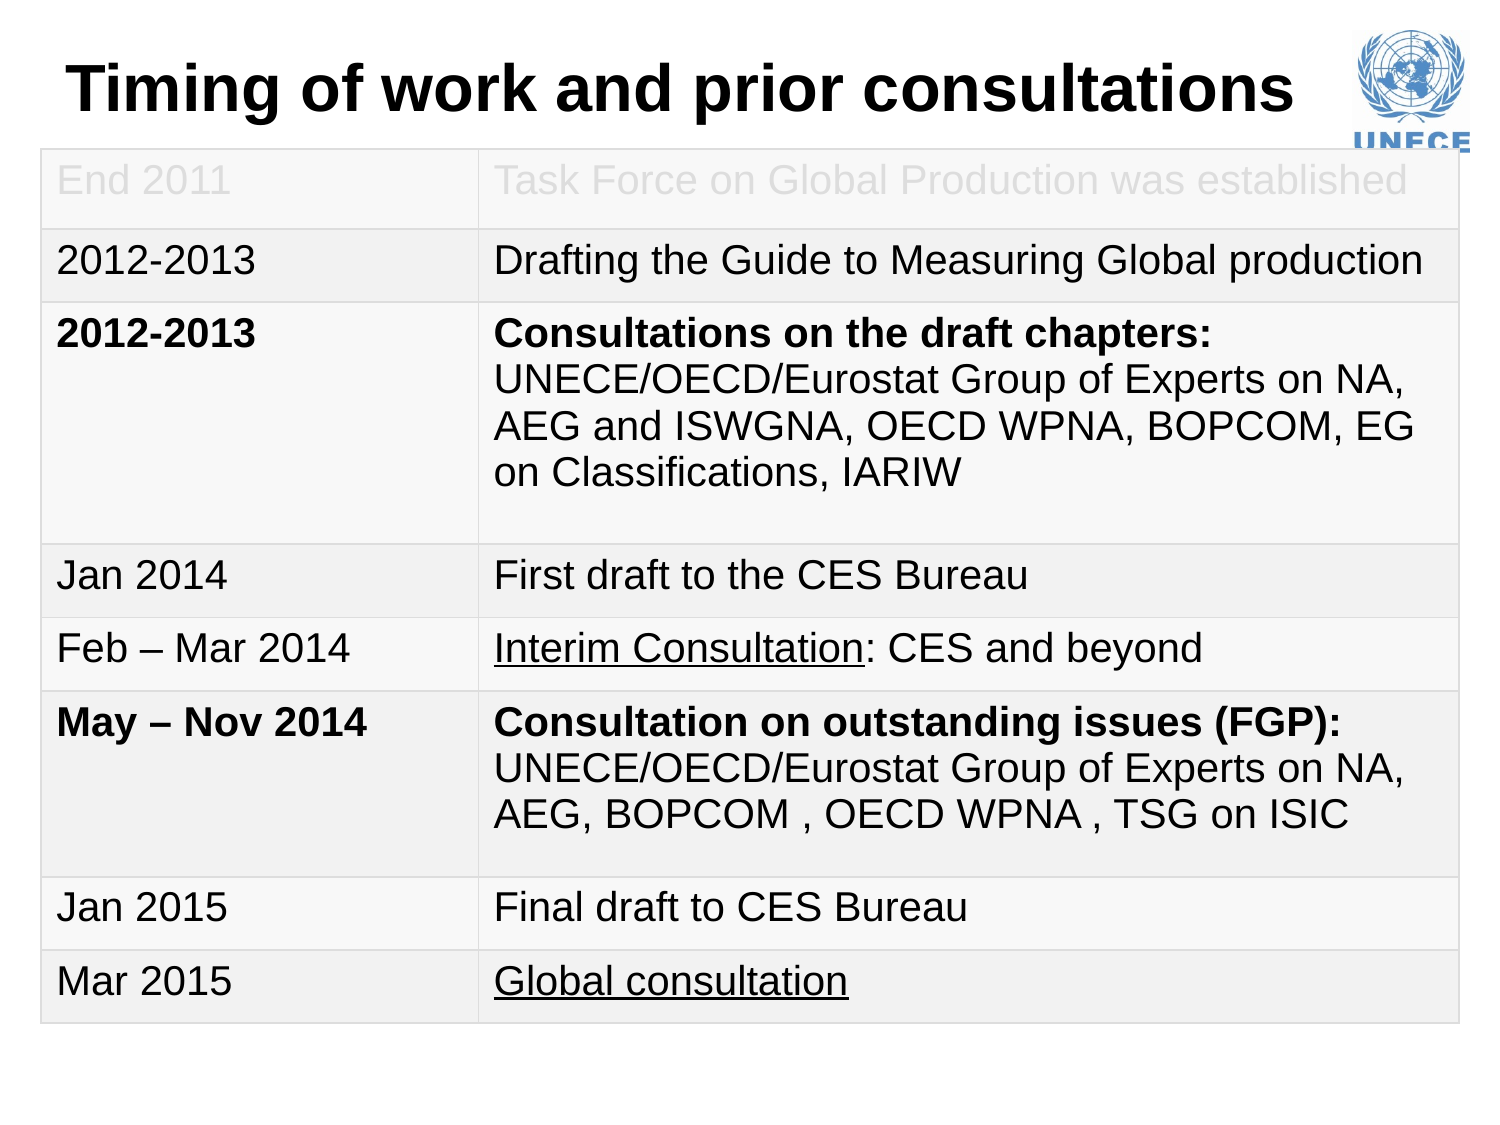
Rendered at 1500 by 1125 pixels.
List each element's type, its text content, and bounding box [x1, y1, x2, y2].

picture [1352, 30, 1470, 153]
table_cell Drafting the Guide to Measuring Global production [479, 230, 1458, 301]
title Timing of work and prior consultations [64, 1, 1415, 127]
table_cell Interim Consultation: CES and beyond [479, 618, 1458, 690]
table_cell Global consultation [479, 951, 1458, 1022]
table_cell Jan 2015 [42, 878, 478, 949]
table_cell First draft to the CES Bureau [479, 545, 1458, 617]
table_cell 2012-2013 [42, 303, 478, 543]
table_header End 2011 [42, 150, 478, 228]
table_cell Mar 2015 [42, 951, 478, 1022]
table_cell Consultations on the draft chapters: UNECE/OECD/Eurostat Group of Experts on NA, AEG and ISWGNA, OECD WPNA, BOPCOM, EG on Classifications, IARIW [479, 303, 1458, 543]
table_cell Final draft to CES Bureau [479, 878, 1458, 949]
table_cell Jan 2014 [42, 545, 478, 617]
table_cell 2012-2013 [42, 230, 478, 301]
table_header Task Force on Global Production was established [479, 150, 1458, 228]
table_cell May – Nov 2014 [42, 692, 478, 876]
table_cell Feb – Mar 2014 [42, 618, 478, 690]
table_cell Consultation on outstanding issues (FGP): UNECE/OECD/Eurostat Group of Experts on NA, AEG, BOPCOM , OECD WPNA , TSG on ISIC [479, 692, 1458, 876]
